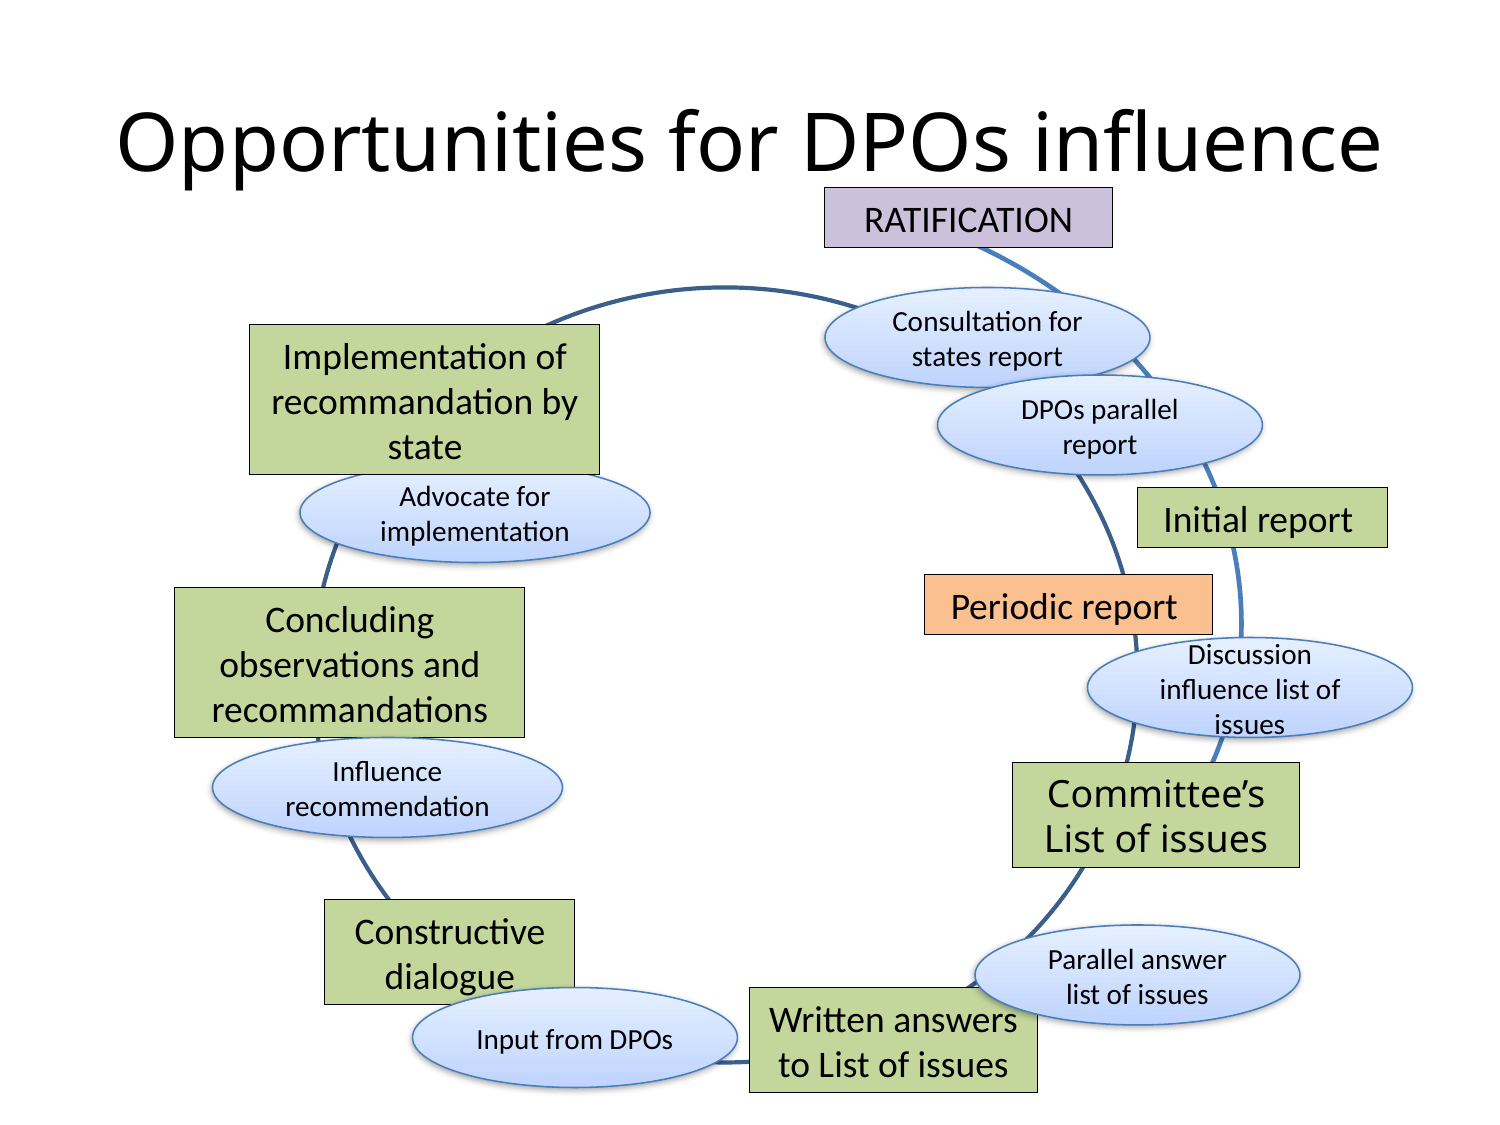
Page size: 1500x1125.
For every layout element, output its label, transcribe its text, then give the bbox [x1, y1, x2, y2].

text_box [1127, 363, 1148, 374]
text_box [321, 285, 1086, 1065]
text_box [936, 248, 1057, 290]
text_box Concluding observations and recommandations [174, 587, 525, 738]
text_box Parallel answer list of issues [974, 924, 1301, 1026]
text_box Periodic report [924, 574, 1213, 635]
text_box Initial report [1137, 487, 1388, 548]
text_box Implementation of recommandation by state [249, 324, 600, 475]
text_box Influence recommendation [211, 736, 564, 839]
text_box DPOs parallel report [936, 374, 1264, 476]
text_box Constructive dialogue [324, 899, 575, 1005]
text_box [783, 385, 1243, 762]
text_box Consultation for states report [824, 286, 1151, 389]
text_box Discussion influence list of issues [1086, 636, 1414, 739]
title Opportunities for DPOs influence [75, 45, 1425, 233]
text_box Advocate for implementation [299, 475, 651, 564]
text_box Written answers to List of issues [749, 987, 1038, 1093]
text_box Committee’s List of issues [1012, 762, 1300, 868]
text_box Input from DPOs [411, 986, 739, 1089]
text_box RATIFICATION [824, 187, 1113, 248]
